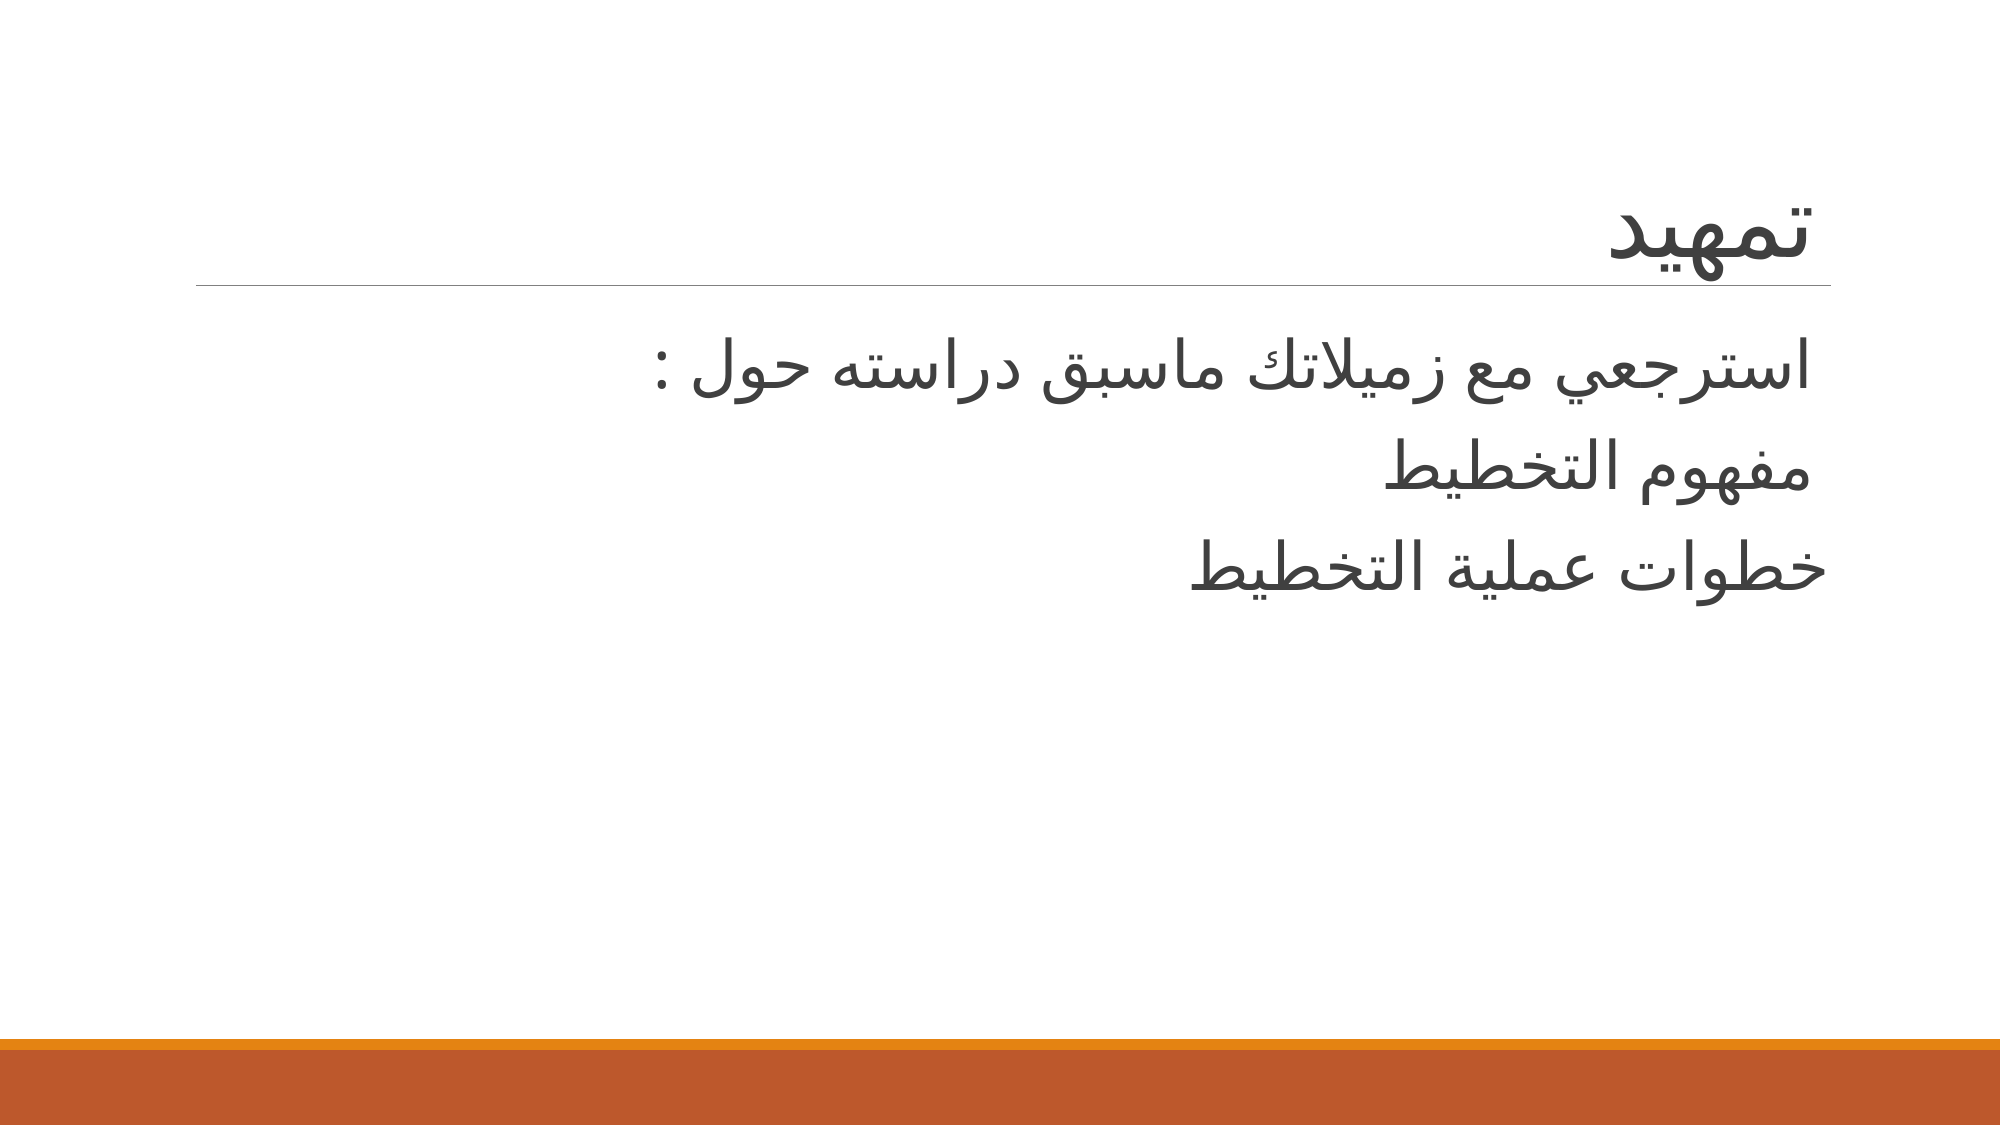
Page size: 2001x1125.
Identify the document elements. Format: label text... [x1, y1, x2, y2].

list استرجعي مع زميلاتك ماسبق دراسته حول : مفهوم التخطيط خطوات عملية التخطيط [180, 322, 1830, 963]
title تمهيد [180, 47, 1830, 285]
